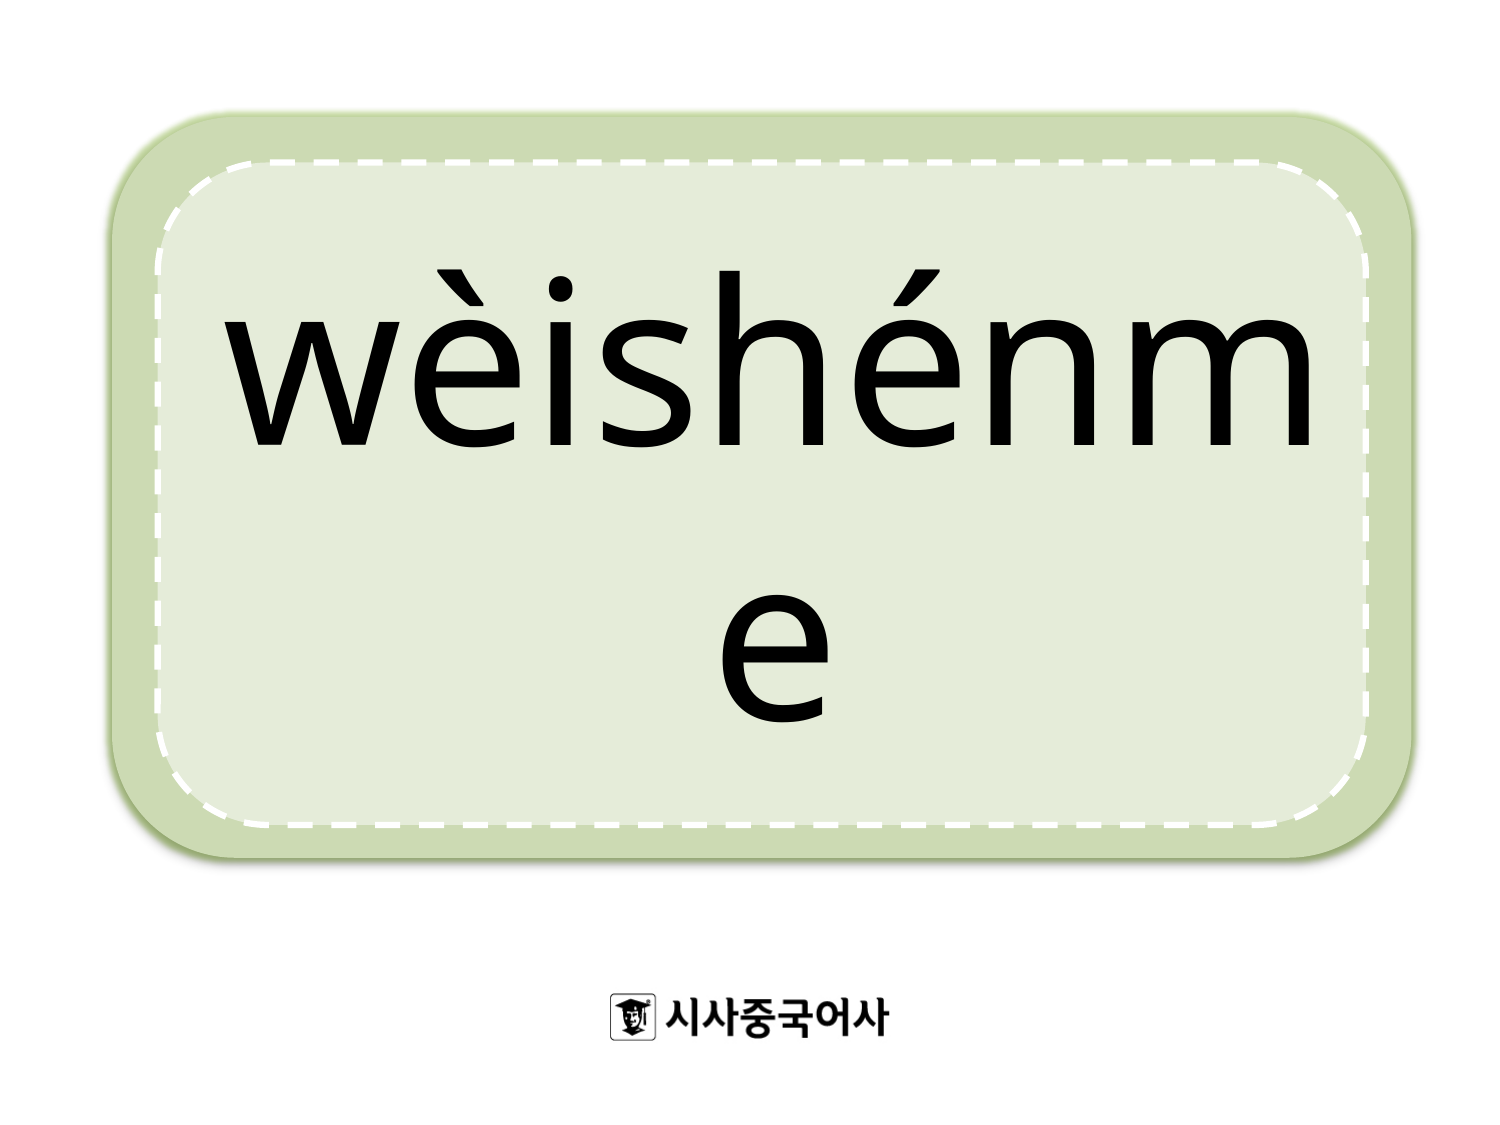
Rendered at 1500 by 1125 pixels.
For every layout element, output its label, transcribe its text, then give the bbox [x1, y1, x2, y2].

text_box wèishénme [171, 159, 1380, 823]
picture [602, 987, 898, 1047]
